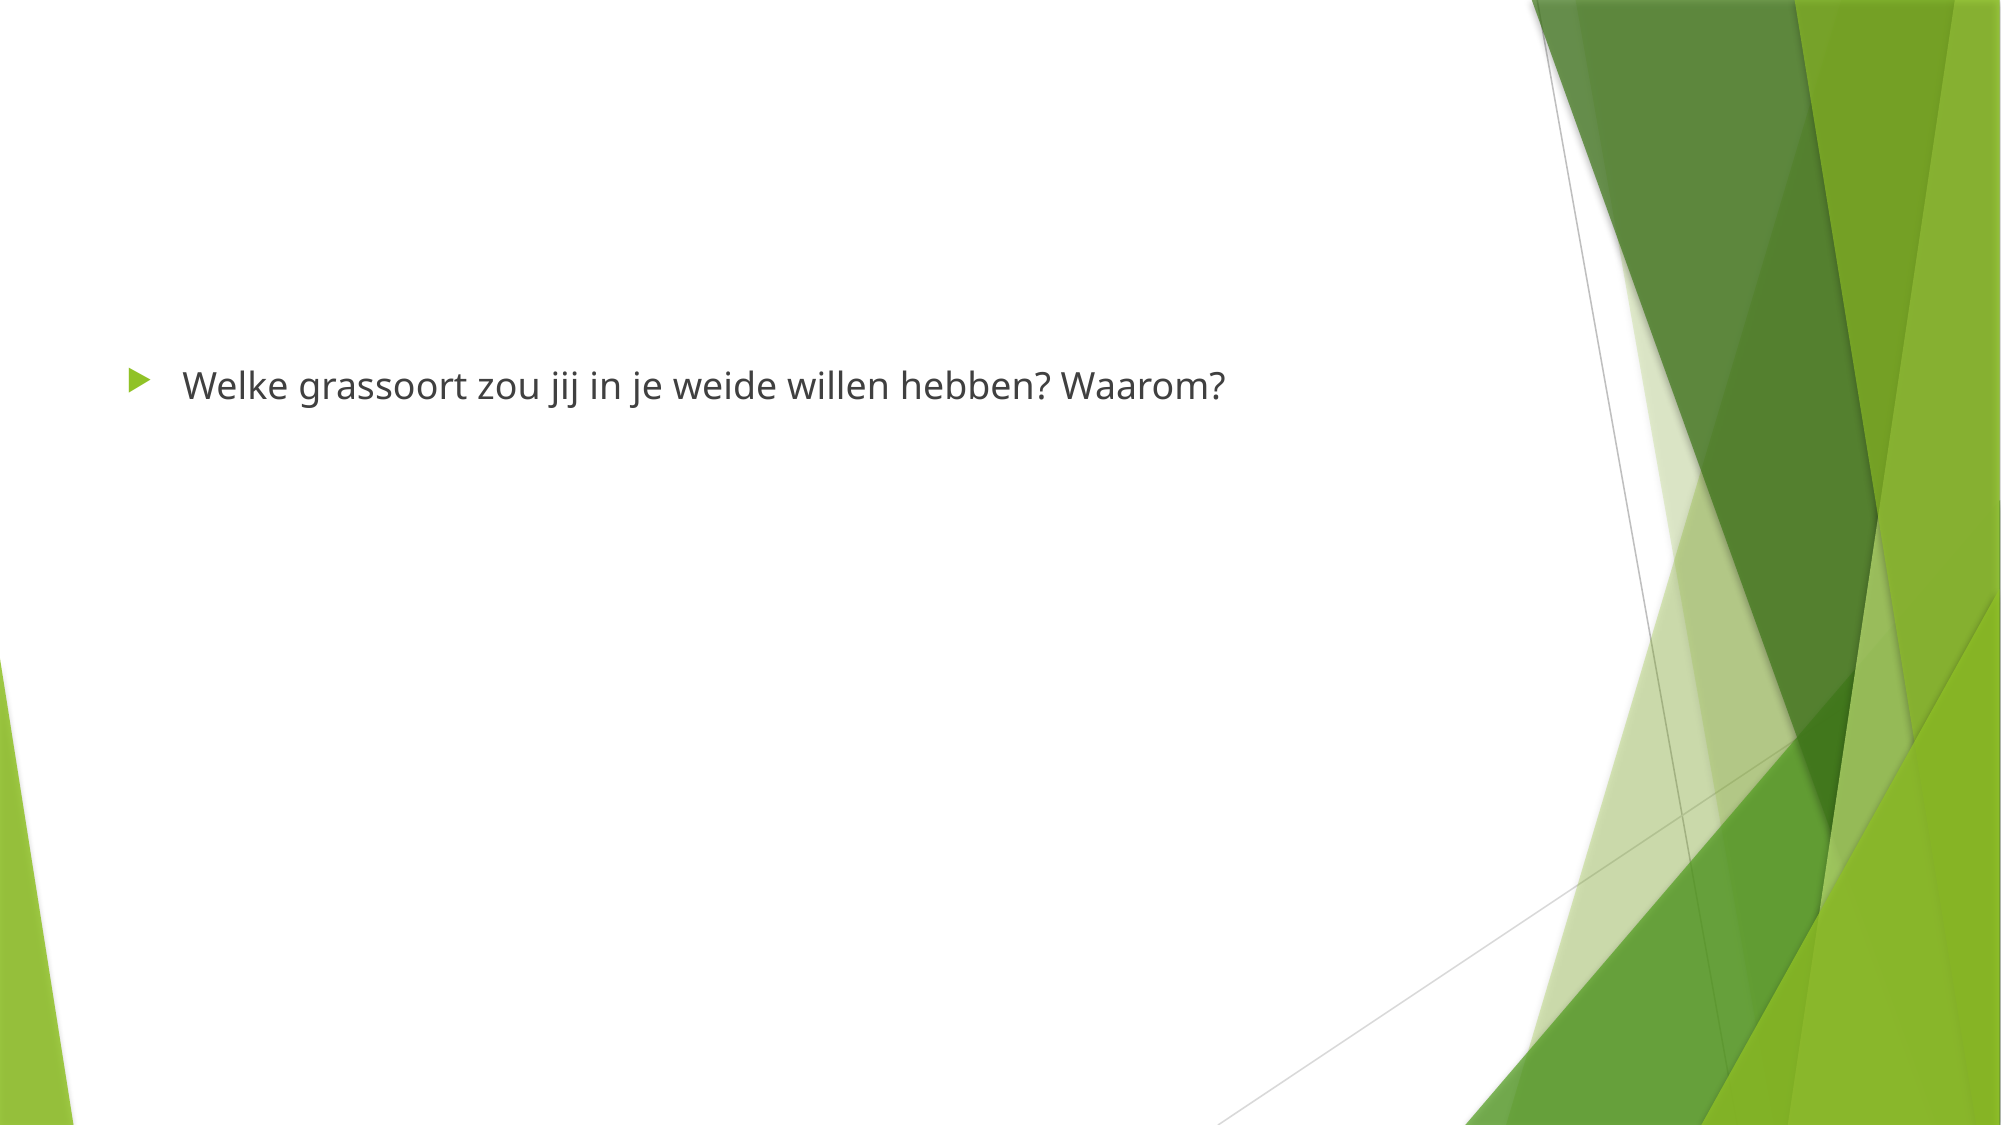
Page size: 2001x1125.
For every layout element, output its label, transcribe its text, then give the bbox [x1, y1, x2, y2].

list Welke grassoort zou jij in je weide willen hebben? Waarom? [111, 354, 1522, 992]
